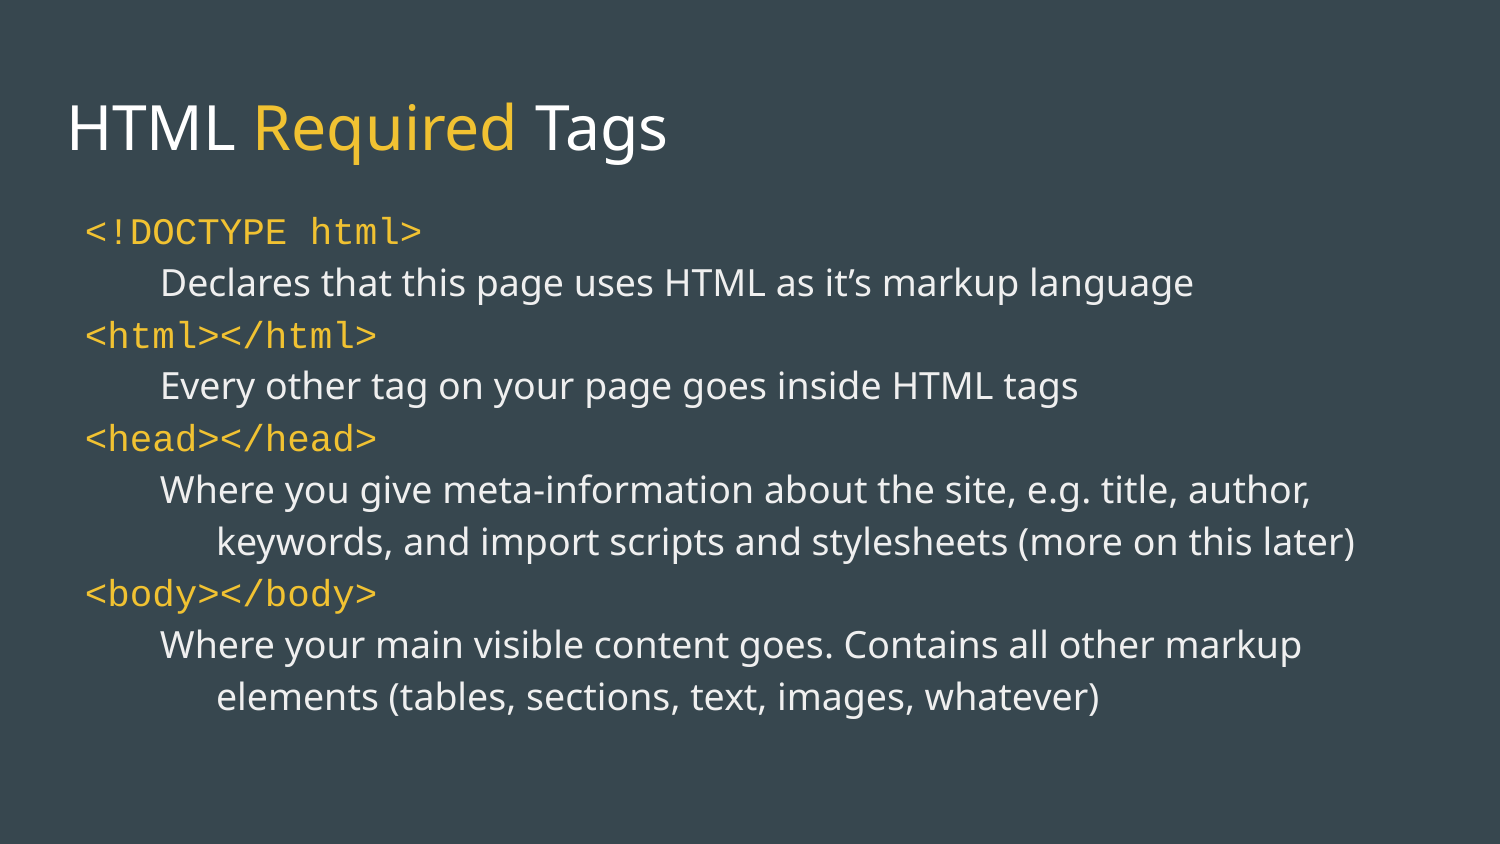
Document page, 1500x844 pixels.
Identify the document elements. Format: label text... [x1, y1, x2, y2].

list <!DOCTYPE html> Declares that this page uses HTML as it’s markup language <html></html> Every other tag on your page goes inside HTML tags <head></head> Where you give meta-information about the site, e.g. title, author, keywords, and import scripts and stylesheets (more on this later) <body></body> Where your main visible content goes. Contains all other markup elements (tables, sections, text, images, whatever) [51, 185, 1395, 807]
title HTML Required Tags [51, 72, 1449, 167]
